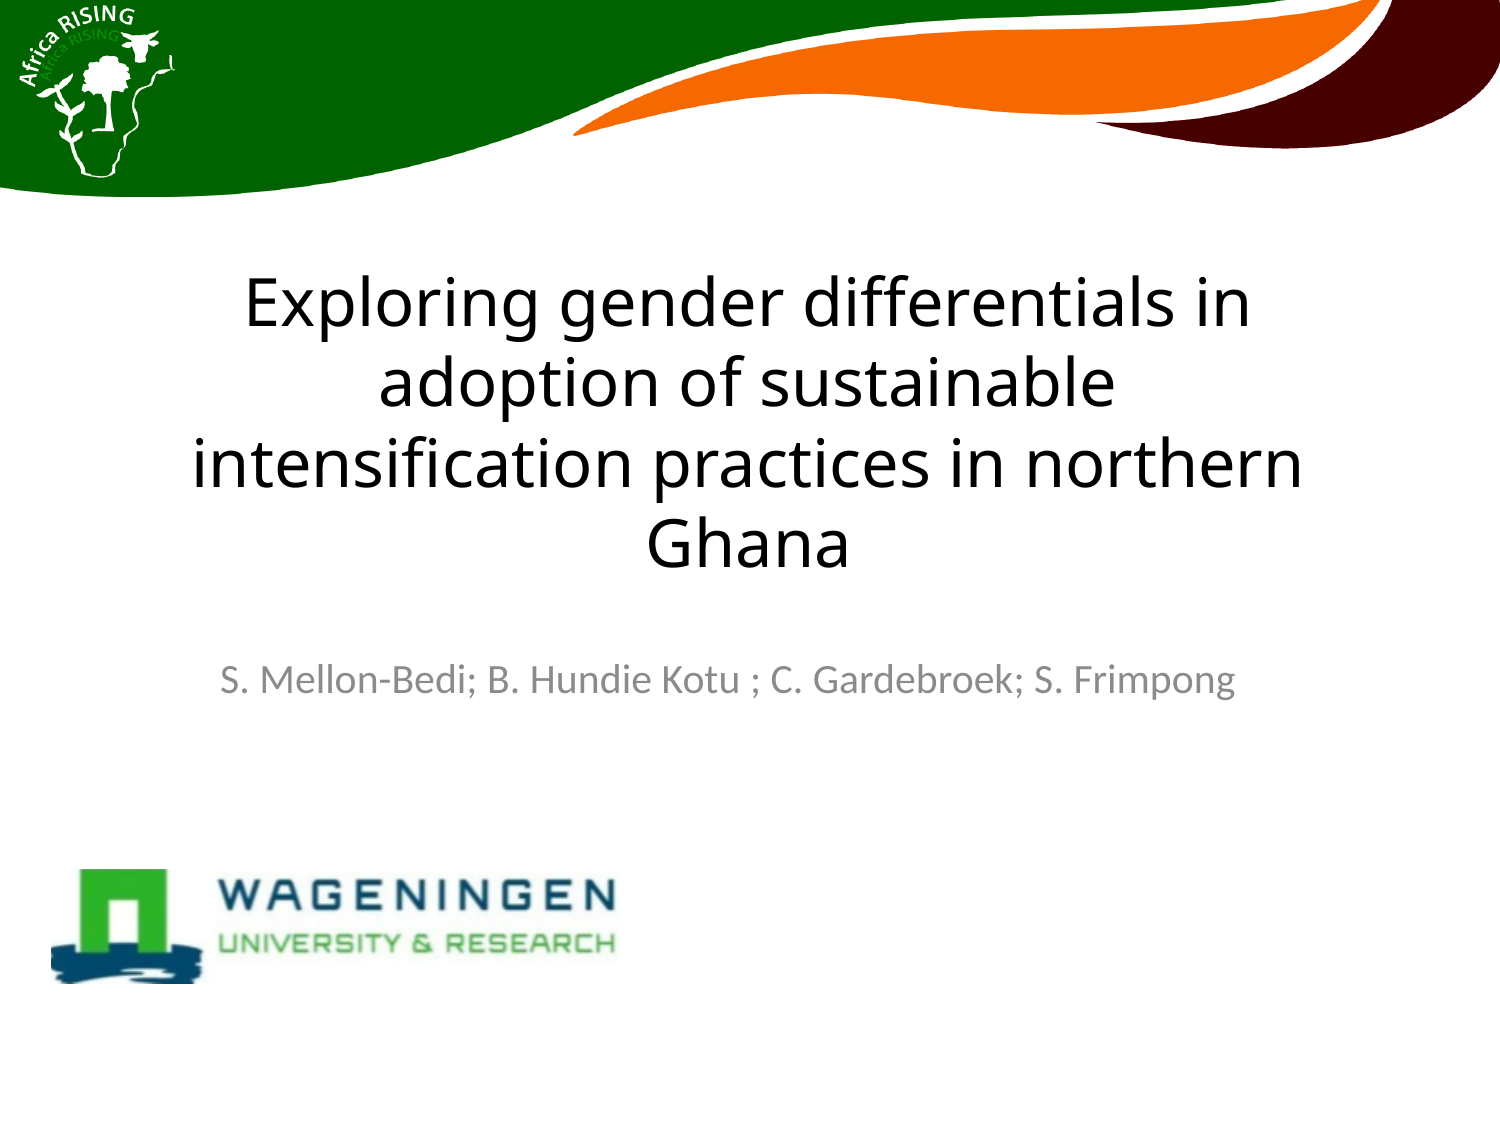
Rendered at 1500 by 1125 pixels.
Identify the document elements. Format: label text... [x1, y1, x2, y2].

picture [50, 869, 626, 984]
picture [0, 0, 1500, 197]
title Exploring gender differentials in adoption of sustainable intensification practices in northern Ghana [154, 205, 1343, 644]
subtitle S. Mellon-Bedi; B. Hundie Kotu ; C. Gardebroek; S. Frimpong [154, 643, 1321, 821]
